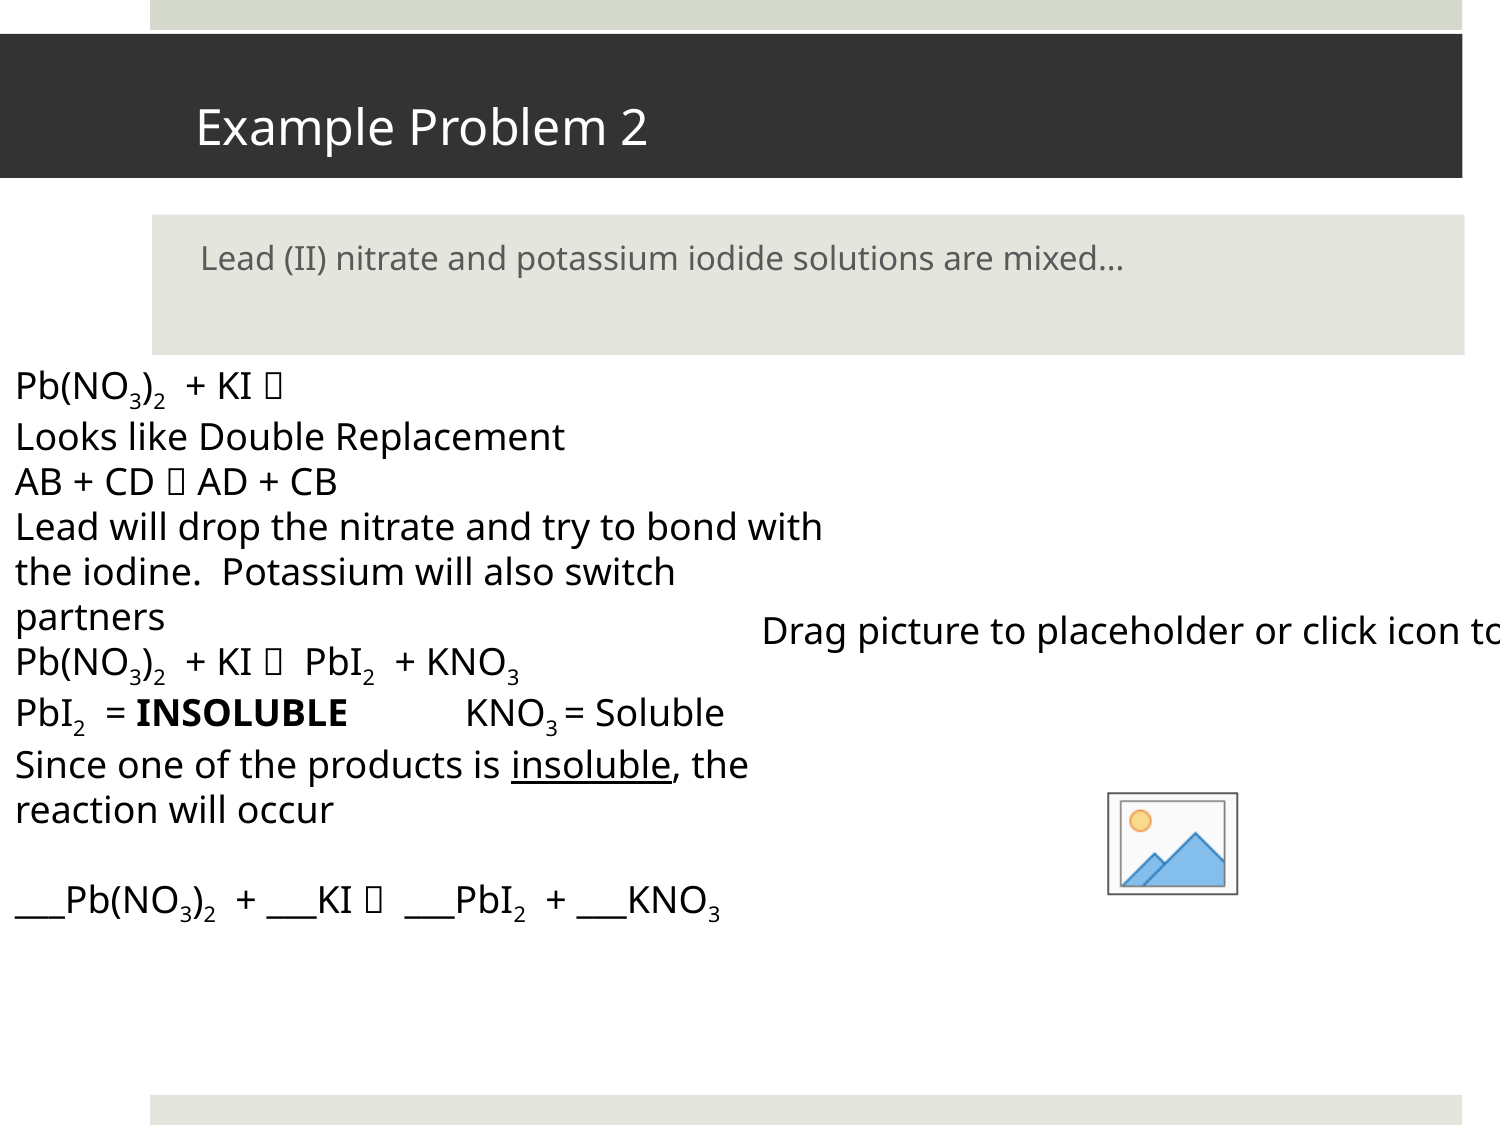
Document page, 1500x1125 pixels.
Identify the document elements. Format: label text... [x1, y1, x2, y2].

picture [845, 599, 1500, 1090]
subtitle Lead (II) nitrate and potassium iodide solutions are mixed… [152, 214, 1465, 355]
title Example Problem 2 [0, 33, 1463, 178]
text_box Pb(NO3)2 + KI  Looks like Double Replacement AB + CD  AD + CB Lead will drop the nitrate and try to bond with the iodine. Potassium will also switch partners Pb(NO3)2 + KI  PbI2 + KNO3 PbI2 = INSOLUBLE KNO3 = Soluble Since one of the products is insoluble, the reaction will occur ___Pb(NO3)2 + ___KI  ___PbI2 + ___KNO3 [0, 354, 846, 935]
